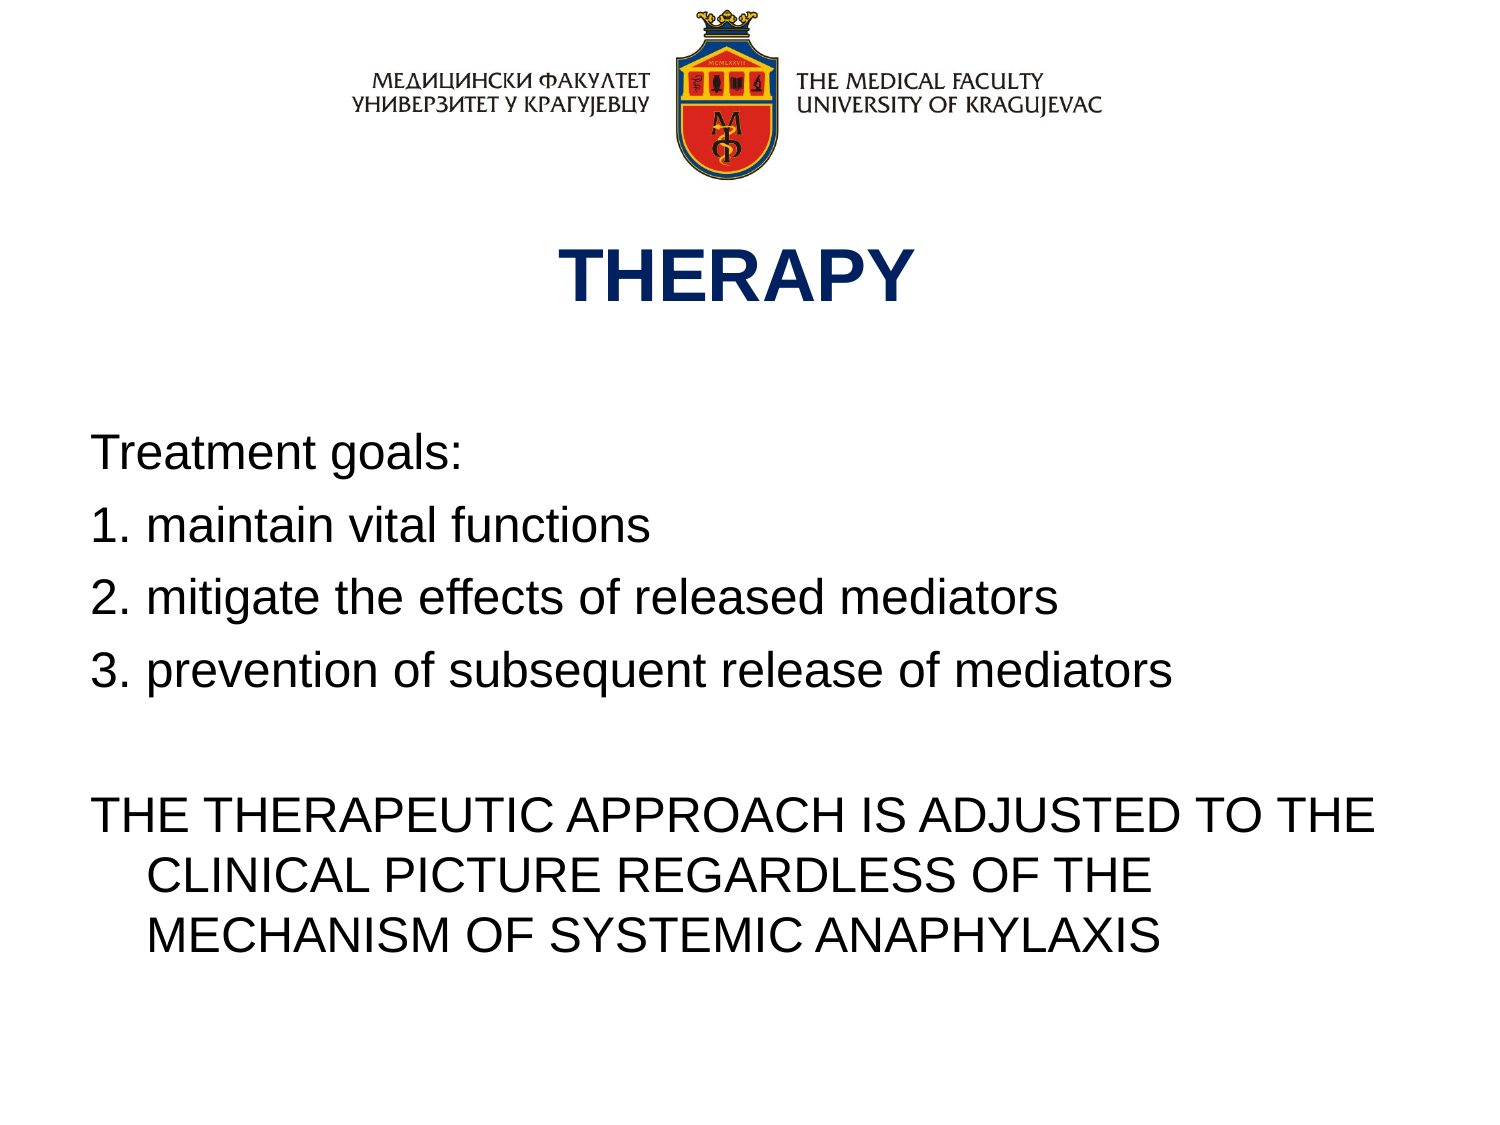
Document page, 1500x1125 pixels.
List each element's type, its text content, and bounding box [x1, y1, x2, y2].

picture [328, 0, 1125, 191]
text_box Treatment goals: 1. maintain vital functions 2. mitigate the effects of released mediators 3. prevention of subsequent release of mediators THE THERAPEUTIC APPROACH IS ADJUSTED TO THE CLINICAL PICTURE REGARDLESS OF THE MECHANISM OF SYSTEMIC ANAPHYLAXIS [74, 412, 1425, 1000]
text_box THERAPY [62, 200, 1413, 388]
